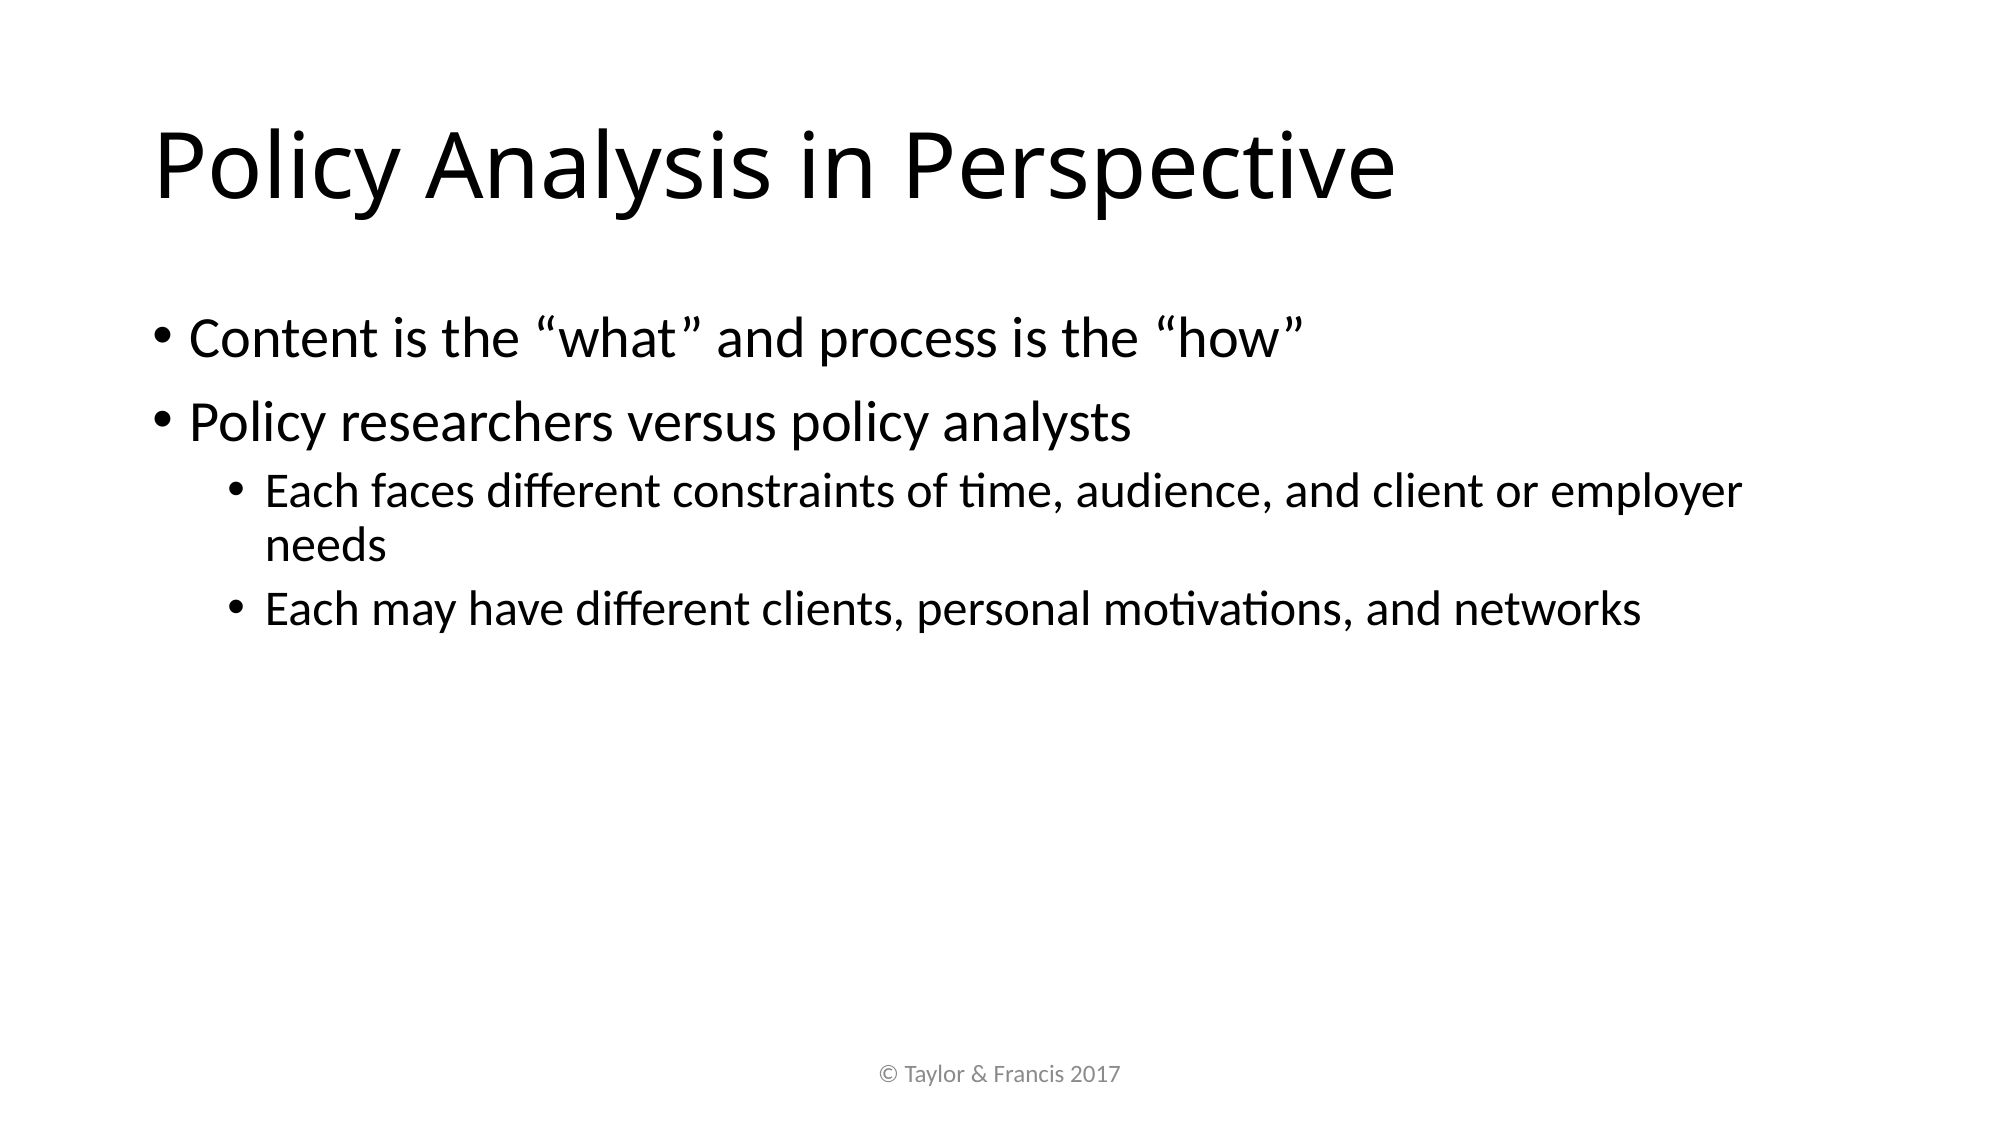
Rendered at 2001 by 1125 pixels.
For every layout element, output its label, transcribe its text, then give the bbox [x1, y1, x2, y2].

title Policy Analysis in Perspective [137, 59, 1863, 278]
list Content is the “what” and process is the “how” Policy researchers versus policy analysts Each faces different constraints of time, audience, and client or employer needs Each may have different clients, personal motivations, and networks [137, 299, 1863, 1014]
footer © Taylor & Francis 2017 [662, 1042, 1338, 1103]
